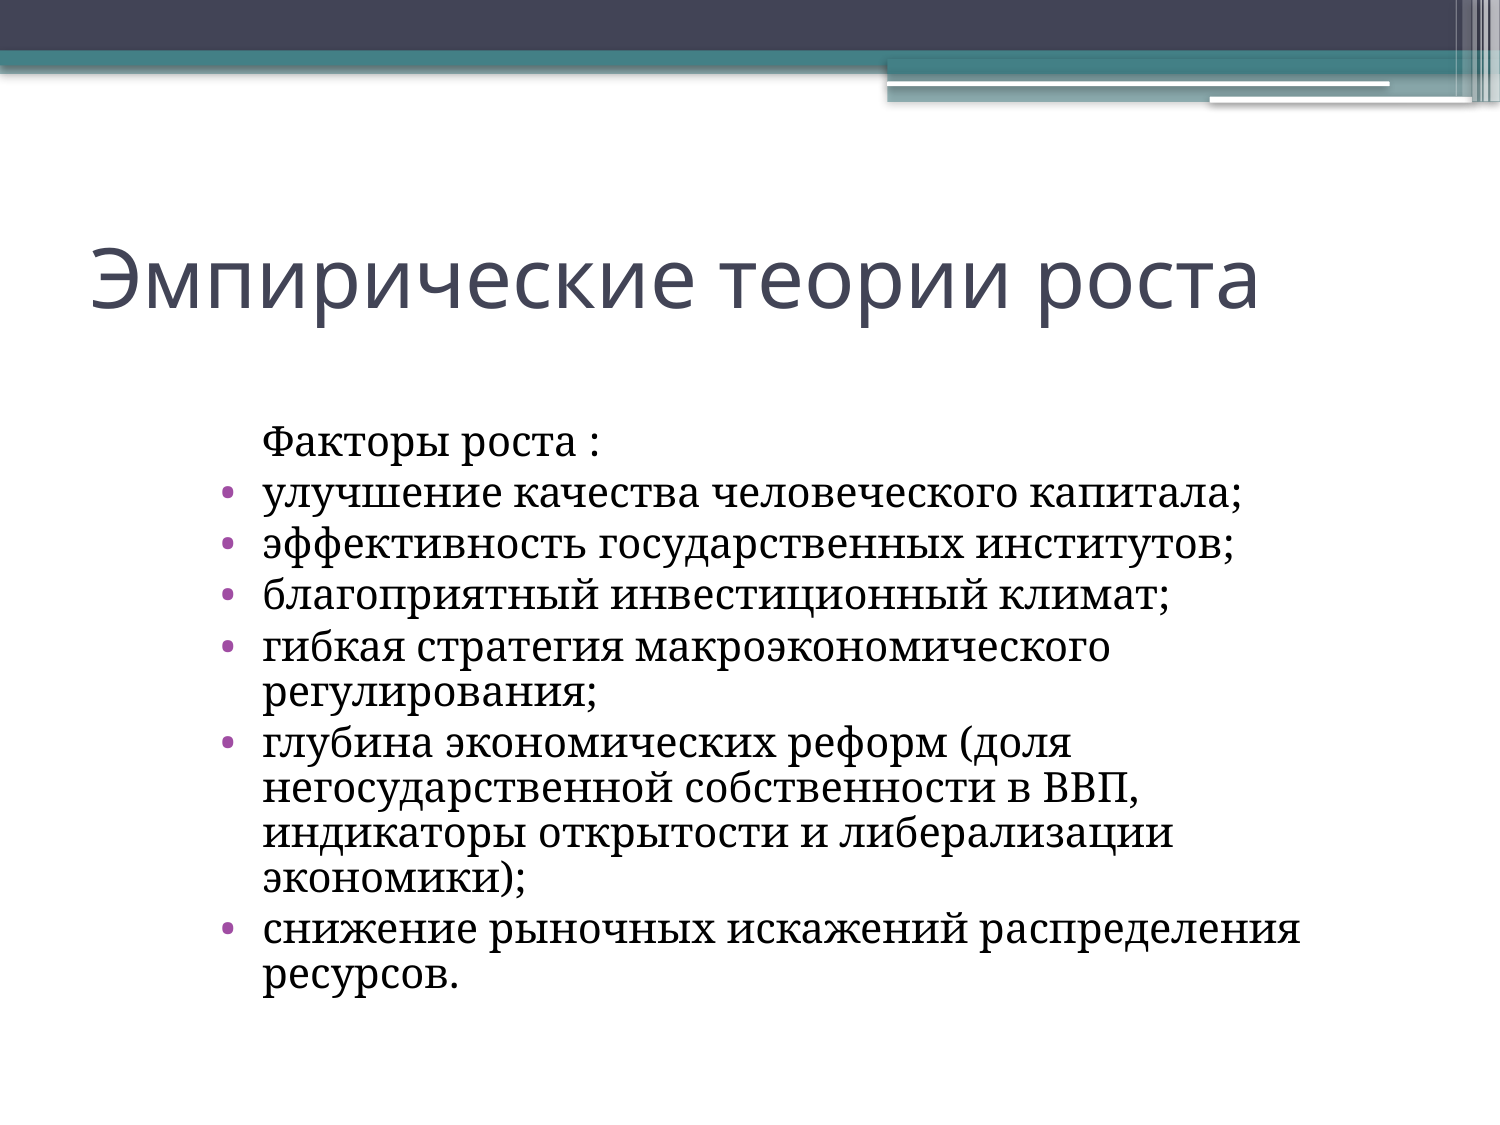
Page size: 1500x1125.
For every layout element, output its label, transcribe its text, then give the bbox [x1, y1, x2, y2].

list Факторы роста : улучшение качества человеческого капитала; эффективность государственных институтов; благоприятный инвестиционный климат; гибкая стратегия макроэкономического регулирования; глубина экономических реформ (доля негосударственной собственности в ВВП, индикаторы открытости и либерализации экономики); снижение рыночных искажений распределения ресурсов. [187, 412, 1368, 1051]
title Эмпирические теории роста [74, 187, 1426, 363]
